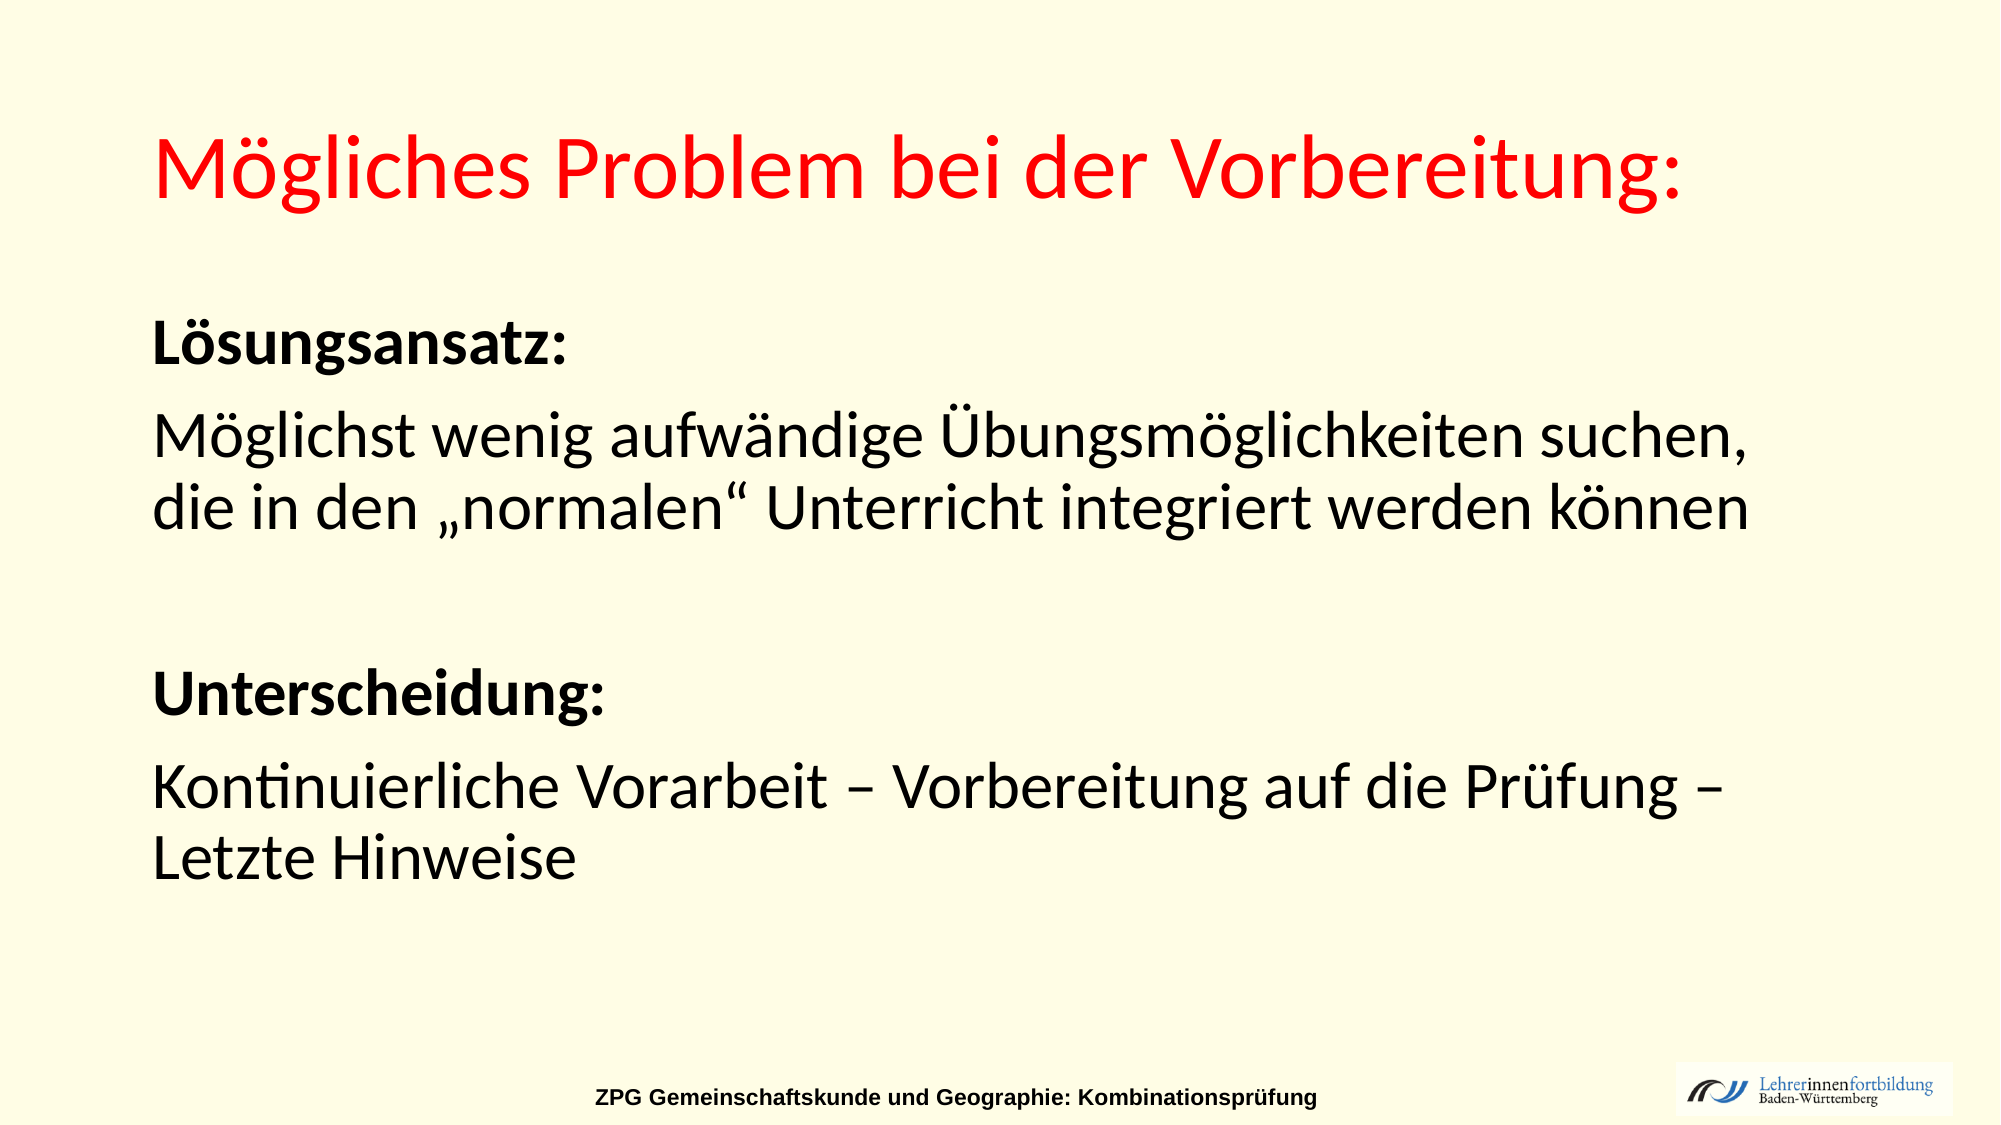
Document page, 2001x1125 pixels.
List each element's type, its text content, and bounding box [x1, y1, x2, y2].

picture [1676, 1062, 1953, 1116]
text_box Lösungsansatz: Möglichst wenig aufwändige Übungsmöglichkeiten suchen, die in den „normalen“ Unterricht integriert werden können Unterscheidung: Kontinuierliche Vorarbeit – Vorbereitung auf die Prüfung – Letzte Hinweise [137, 299, 1863, 1014]
text_box Mögliches Problem bei der Vorbereitung: [137, 59, 1863, 278]
